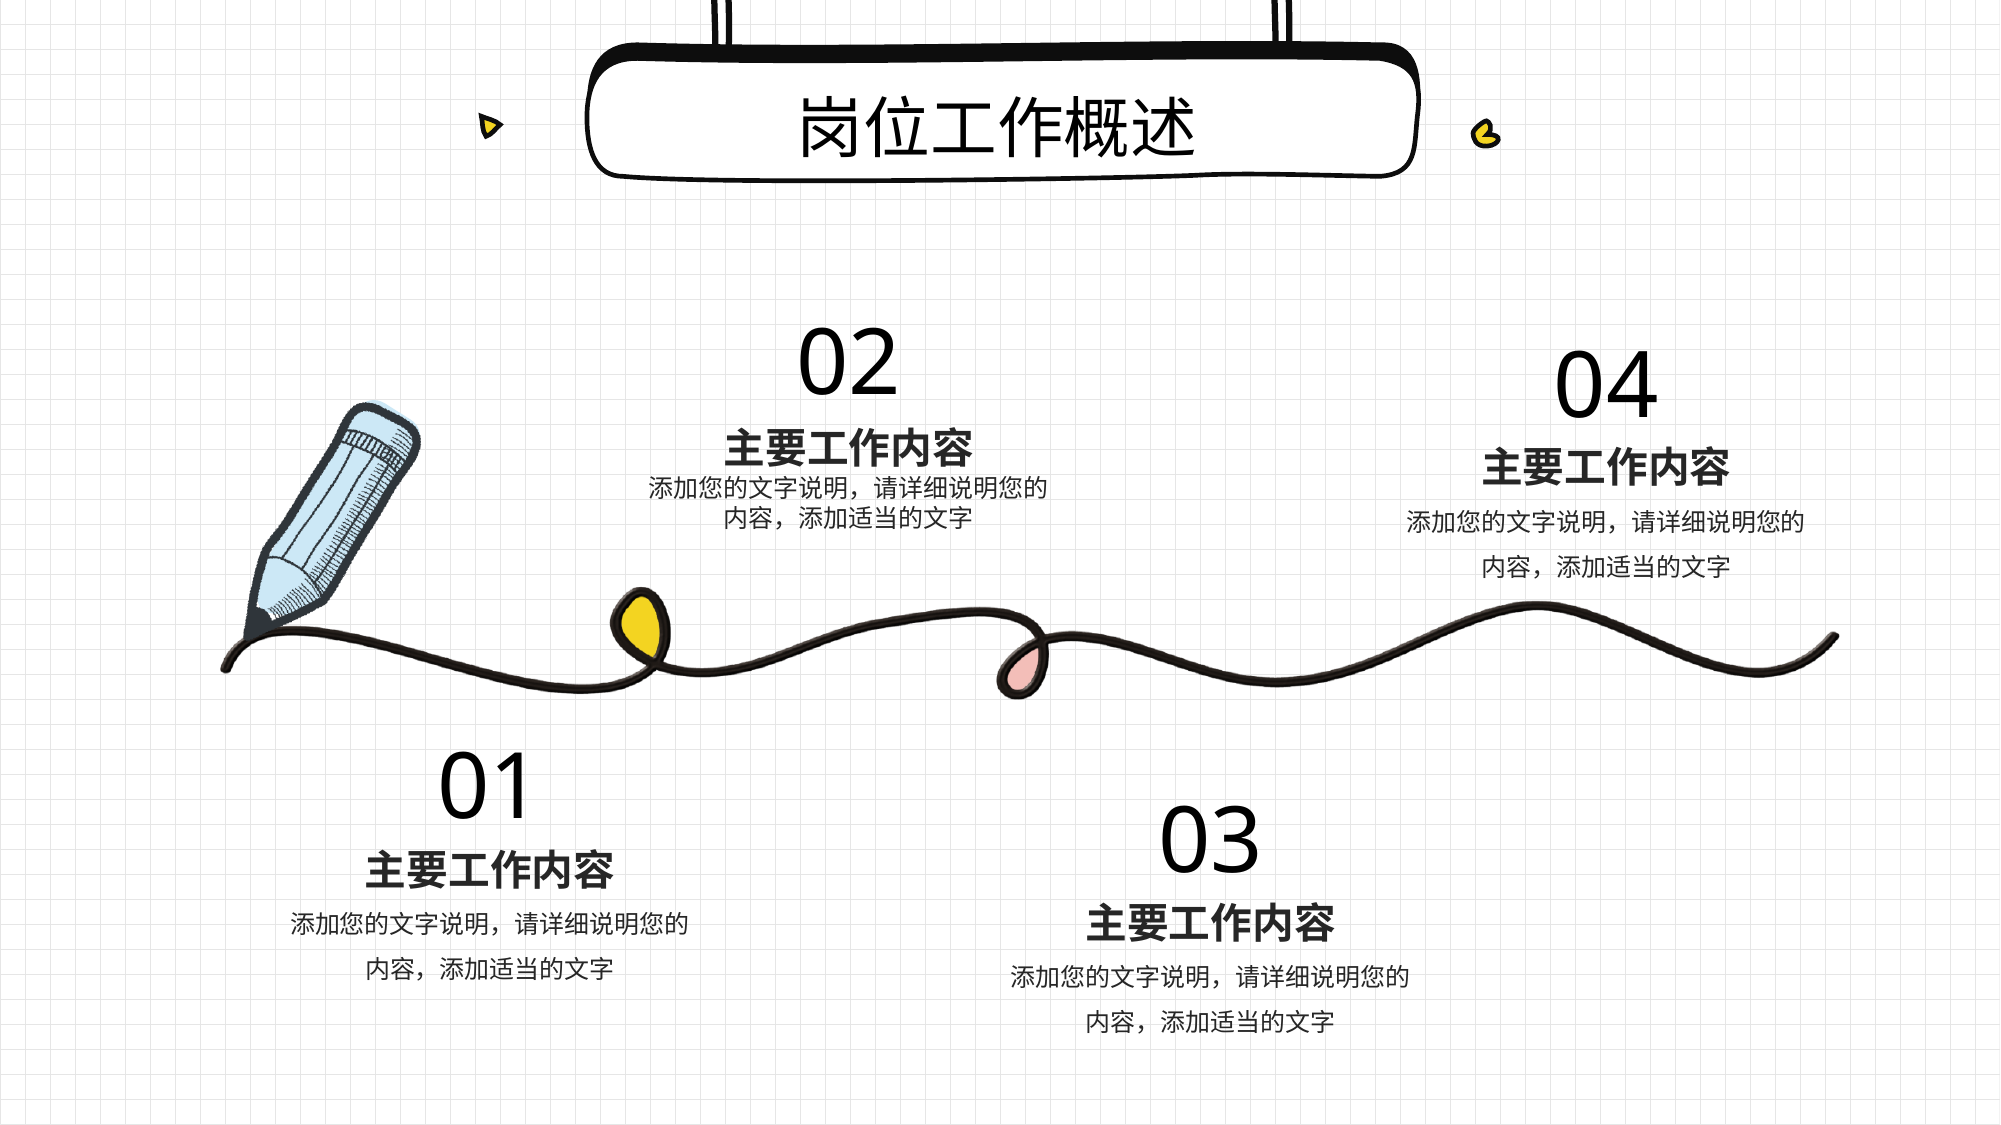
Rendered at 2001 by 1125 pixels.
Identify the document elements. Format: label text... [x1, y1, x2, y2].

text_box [1405, 318, 1808, 591]
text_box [288, 719, 692, 993]
picture [171, 371, 1870, 735]
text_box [1009, 772, 1412, 1046]
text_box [647, 295, 1050, 541]
text_box 岗位工作概述 [717, 78, 1277, 174]
